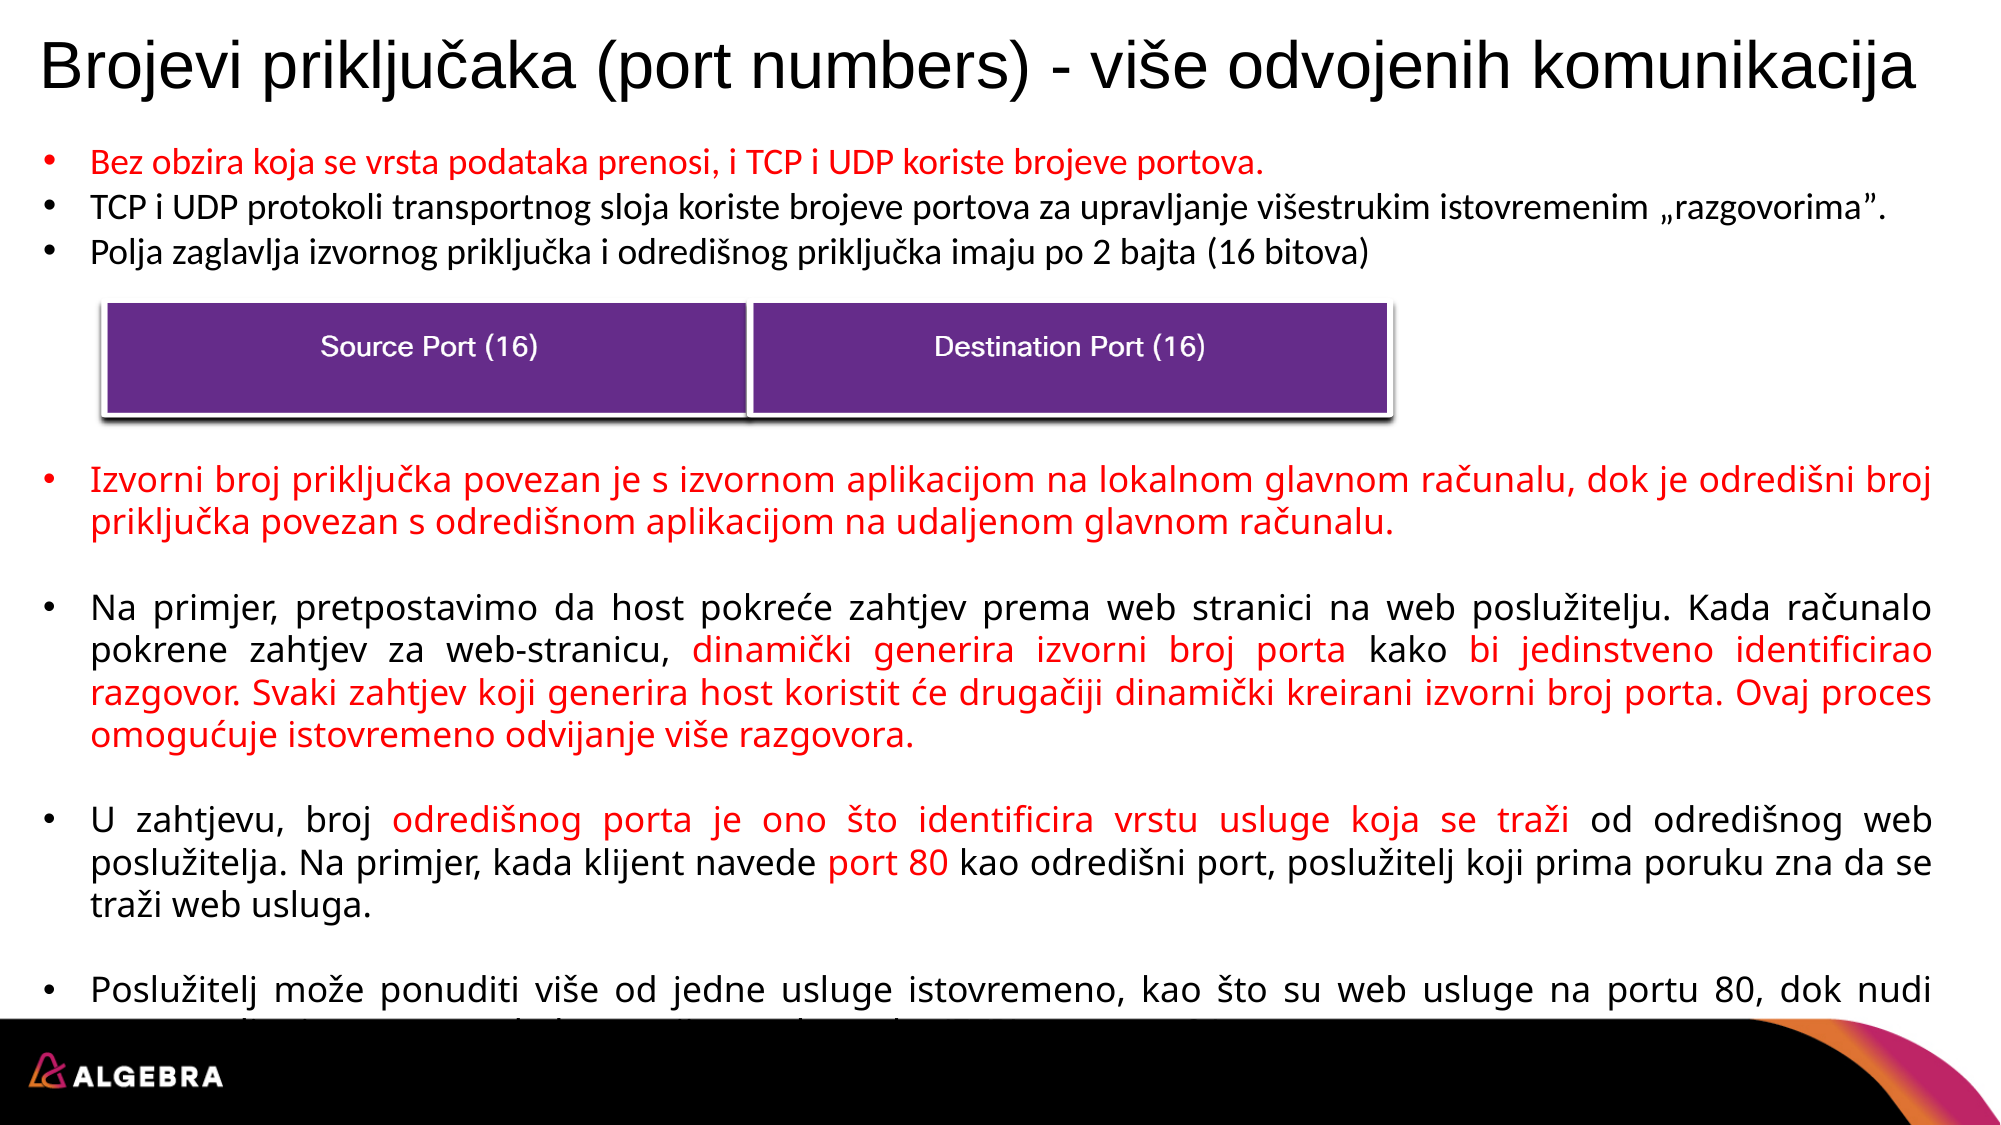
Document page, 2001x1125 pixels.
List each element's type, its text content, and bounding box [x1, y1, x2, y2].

picture [0, 0, 2001, 1125]
text_box Bez obzira koja se vrsta podataka prenosi, i TCP i UDP koriste brojeve portova. TCP i UDP protokoli transportnog sloja koriste brojeve portova za upravljanje višestrukim istovremenim „razgovorima”. Polja zaglavlja izvornog priključka i odredišnog priključka imaju po 2 bajta (16 bitova) [28, 129, 1972, 280]
title Brojevi priključaka (port numbers) - više odvojenih komunikacija [39, 23, 1984, 108]
text_box Izvorni broj priključka povezan je s izvornom aplikacijom na lokalnom glavnom računalu, dok je odredišni broj priključka povezan s odredišnom aplikacijom na udaljenom glavnom računalu. Na primjer, pretpostavimo da host pokreće zahtjev prema web stranici na web poslužitelju. Kada računalo pokrene zahtjev za web-stranicu, dinamički generira izvorni broj porta kako bi jedinstveno identificirao razgovor. Svaki zahtjev koji generira host koristit će drugačiji dinamički kreirani izvorni broj porta. Ovaj proces omogućuje istovremeno odvijanje više razgovora. U zahtjevu, broj odredišnog porta je ono što identificira vrstu usluge koja se traži od odredišnog web poslužitelja. Na primjer, kada klijent navede port 80 kao odredišni port, poslužitelj koji prima poruku zna da se traži web usluga. Poslužitelj može ponuditi više od jedne usluge istovremeno, kao što su web usluge na portu 80, dok nudi uspostavljanje veze protokola za prijenos datoteka (FTP) na portu 21. [28, 449, 1960, 1060]
